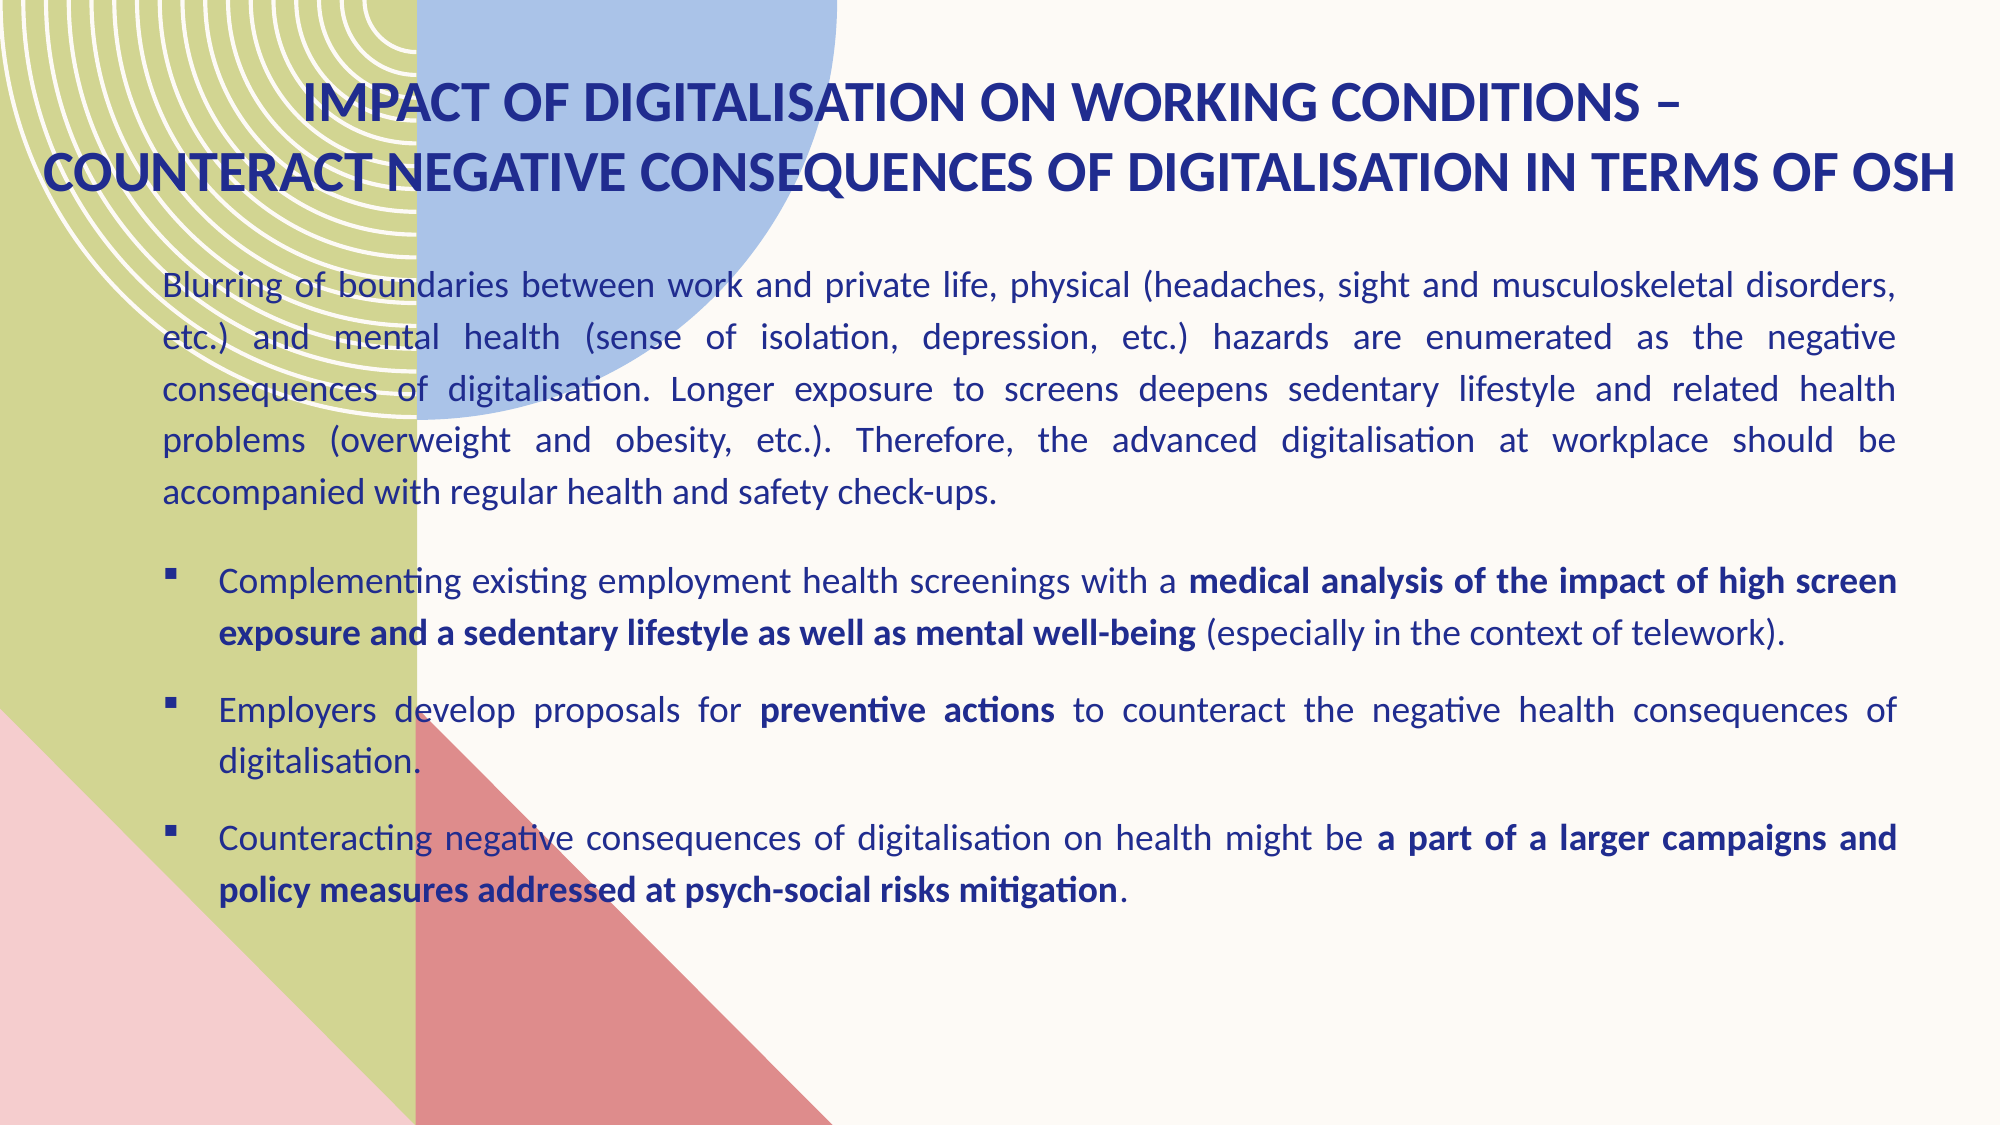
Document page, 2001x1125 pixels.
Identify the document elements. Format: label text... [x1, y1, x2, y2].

text_box Blurring of boundaries between work and private life, physical (headaches, sight and musculoskeletal disorders, etc.) and mental health (sense of isolation, depression, etc.) hazards are enumerated as the negative consequences of digitalisation. Longer exposure to screens deepens sedentary lifestyle and related health problems (overweight and obesity, etc.). Therefore, the advanced digitalisation at workplace should be accompanied with regular health and safety check-ups. Complementing existing employment health screenings with a medical analysis of the impact of high screen exposure and a sedentary lifestyle as well as mental well-being (especially in the context of telework). Employers develop proposals for preventive actions to counteract the negative health consequences of digitalisation. Counteracting negative consequences of digitalisation on health might be a part of a larger campaigns and policy measures addressed at psych-social risks mitigation. [147, 245, 1914, 1125]
title Impact of digitalisation on working conditions – Counteract negative consequences of digitalisation in terms of OSH [38, 63, 1962, 160]
